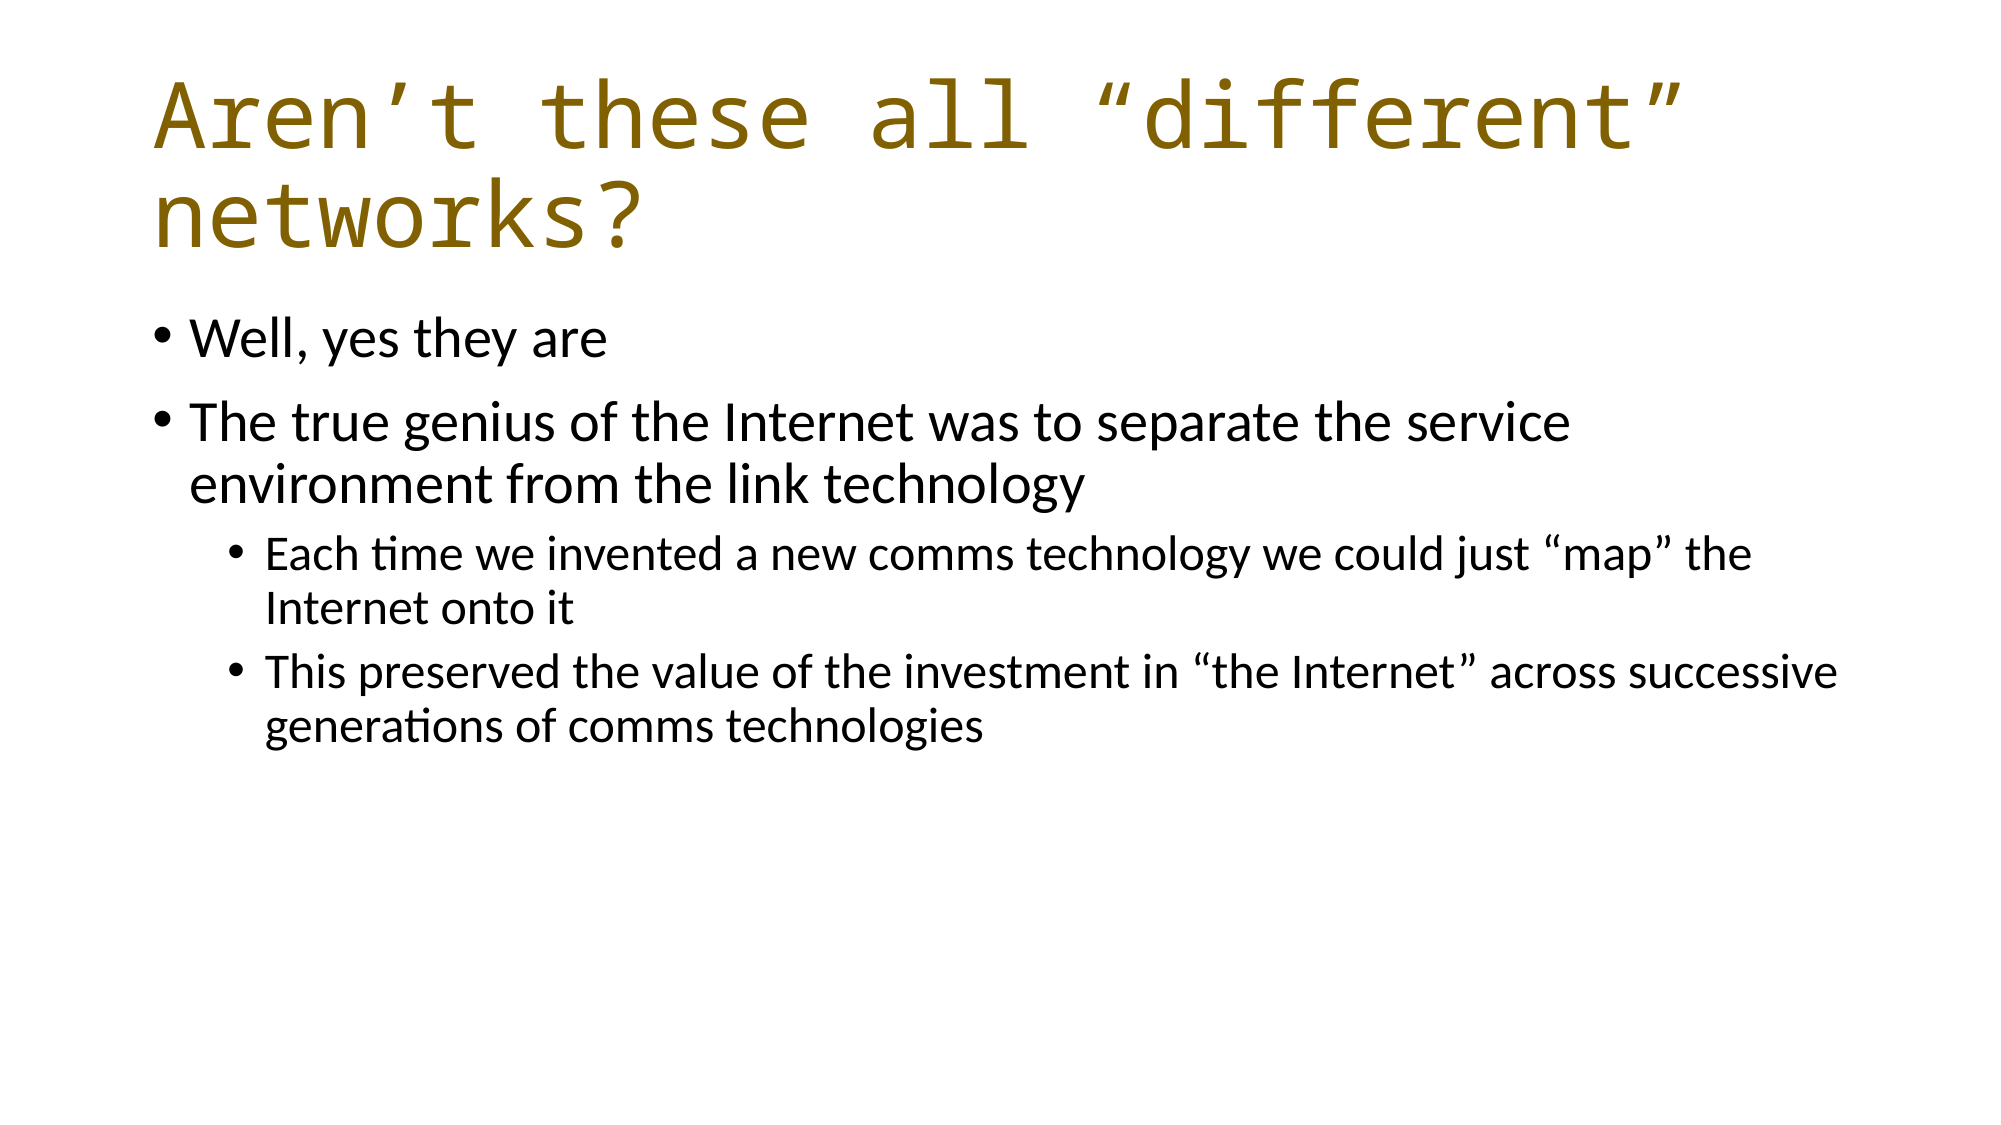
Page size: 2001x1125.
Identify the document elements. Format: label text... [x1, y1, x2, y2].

title Aren’t these all “different” networks? [137, 59, 1863, 278]
list Well, yes they are The true genius of the Internet was to separate the service environment from the link technology Each time we invented a new comms technology we could just “map” the Internet onto it This preserved the value of the investment in “the Internet” across successive generations of comms technologies [137, 299, 1863, 1014]
